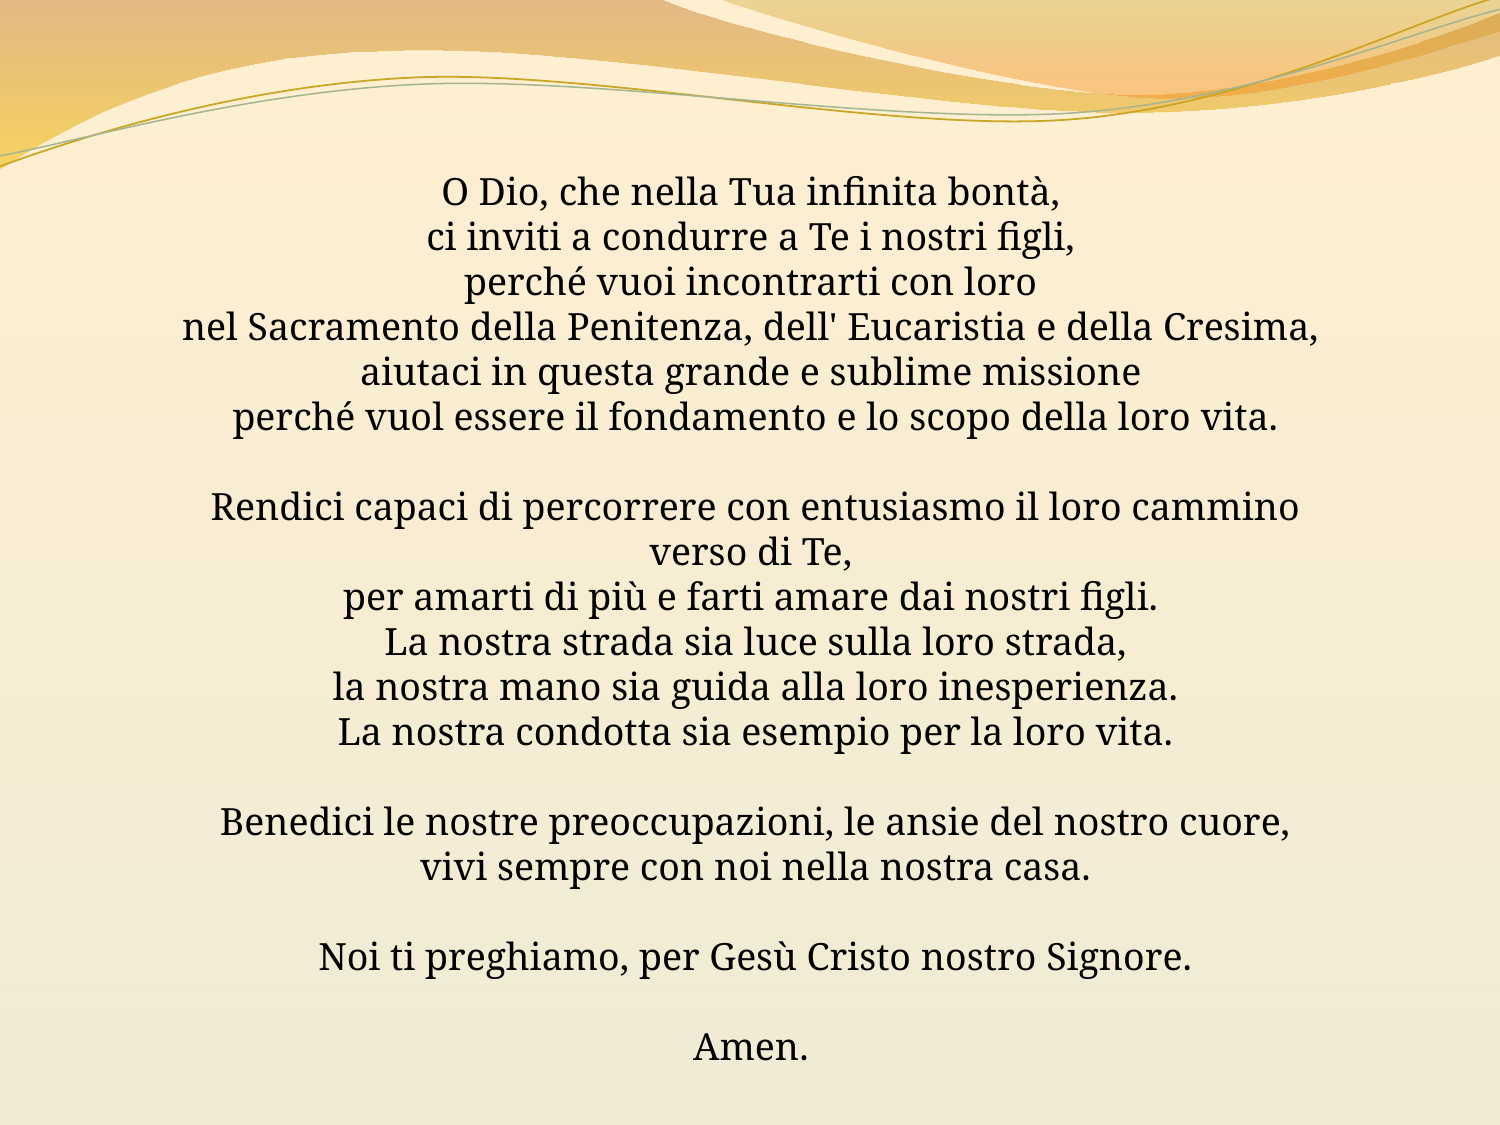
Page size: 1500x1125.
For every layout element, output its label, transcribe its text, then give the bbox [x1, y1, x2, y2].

text_box O Dio, che nella Tua infinita bontà, ci inviti a condurre a Te i nostri figli, perché vuoi incontrarti con loro nel Sacramento della Penitenza, dell' Eucaristia e della Cresima, aiutaci in questa grande e sublime missione perché vuol essere il fondamento e lo scopo della loro vita. Rendici capaci di percorrere con entusiasmo il loro cammino verso di Te, per amarti di più e farti amare dai nostri figli. La nostra strada sia luce sulla loro strada, la nostra mano sia guida alla loro inesperienza. La nostra condotta sia esempio per la loro vita. Benedici le nostre preoccupazioni, le ansie del nostro cuore, vivi sempre con noi nella nostra casa. Noi ti preghiamo, per Gesù Cristo nostro Signore. Amen. [76, 160, 1436, 1076]
